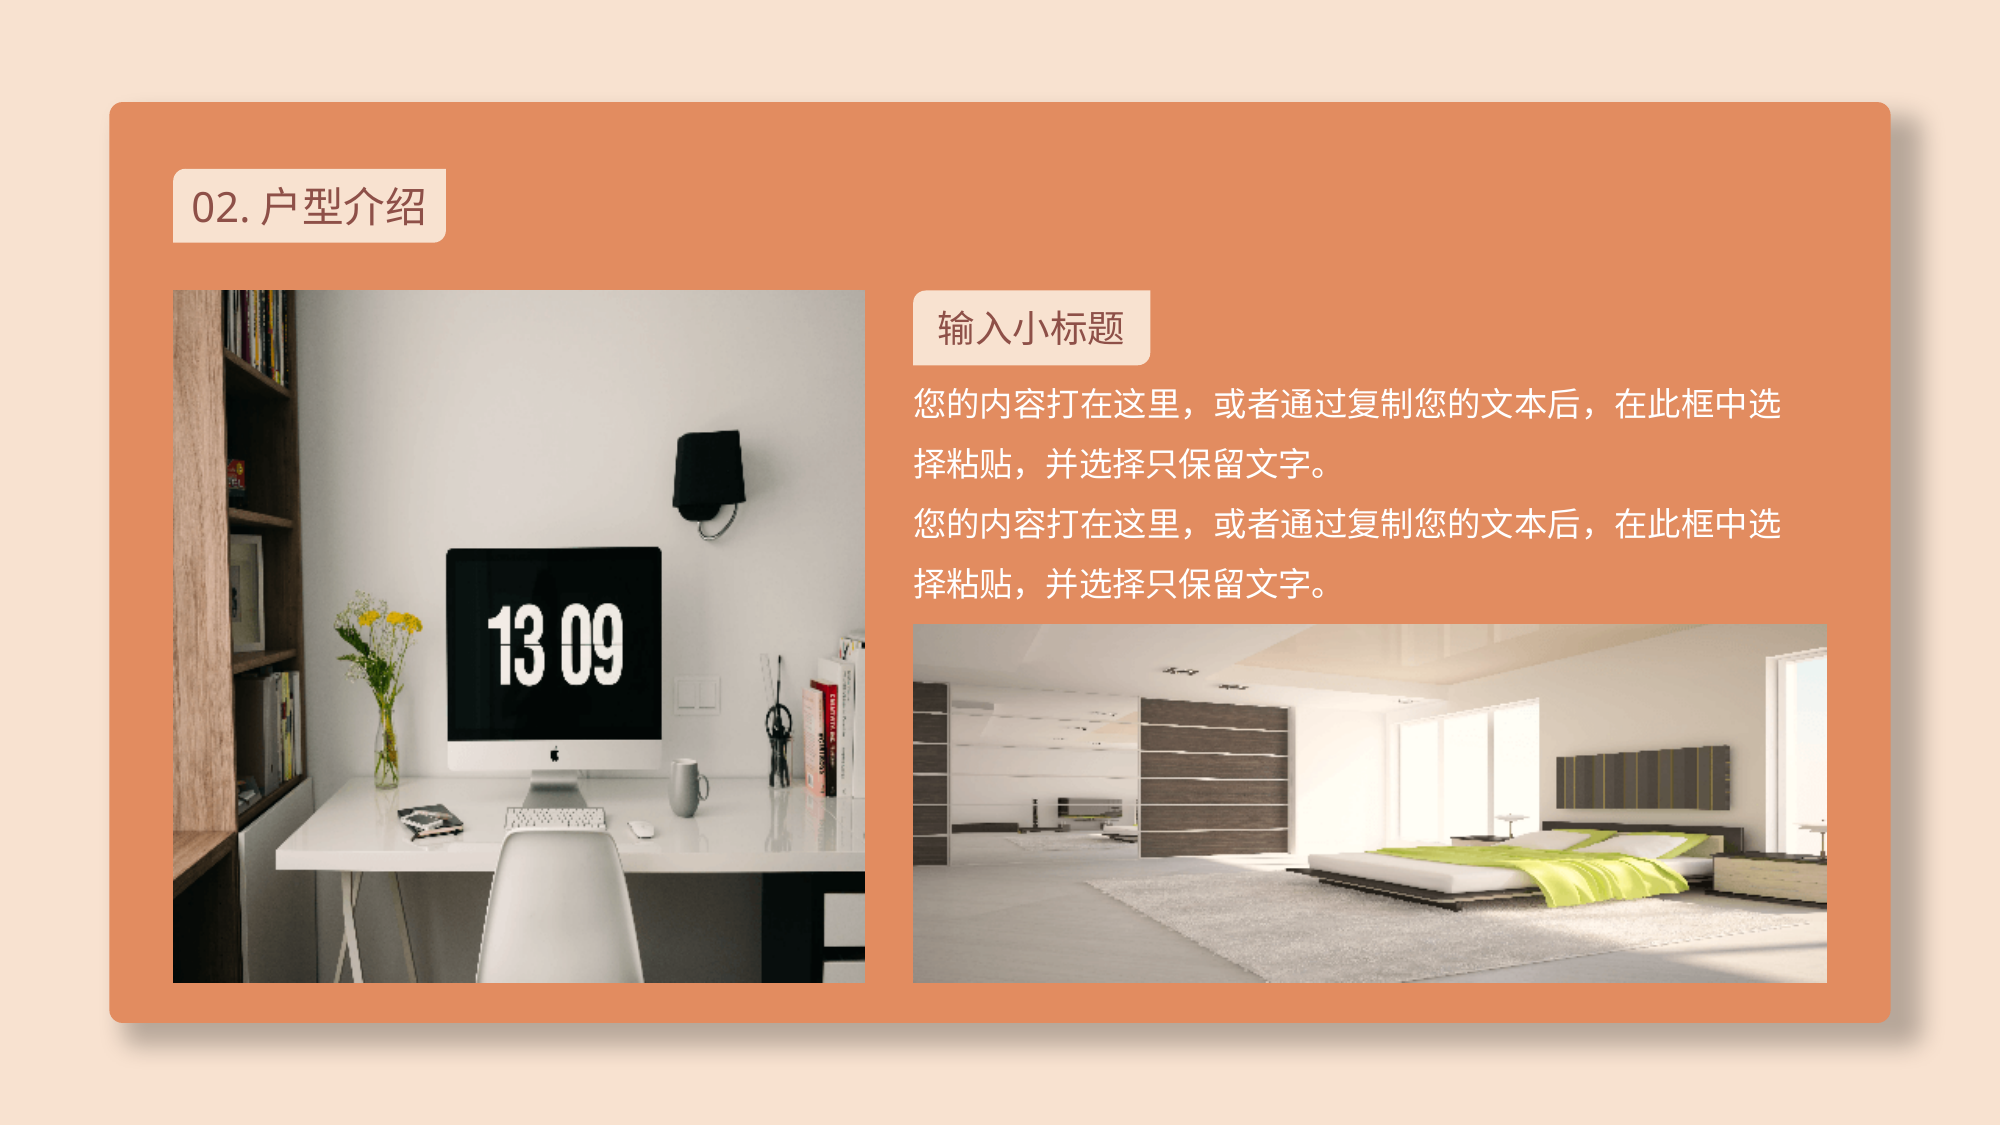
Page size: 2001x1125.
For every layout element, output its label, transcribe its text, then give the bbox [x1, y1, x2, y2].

picture [913, 624, 1827, 983]
text_box 输入小标题 [912, 289, 1152, 367]
picture [173, 290, 865, 983]
list 02.户型介绍 [173, 168, 446, 243]
text_box 您的内容打在这里，或者通过复制您的文本后，在此框中选择粘贴，并选择只保留文字。 您的内容打在这里，或者通过复制您的文本后，在此框中选择粘贴，并选择只保留文字。 [913, 363, 1783, 603]
